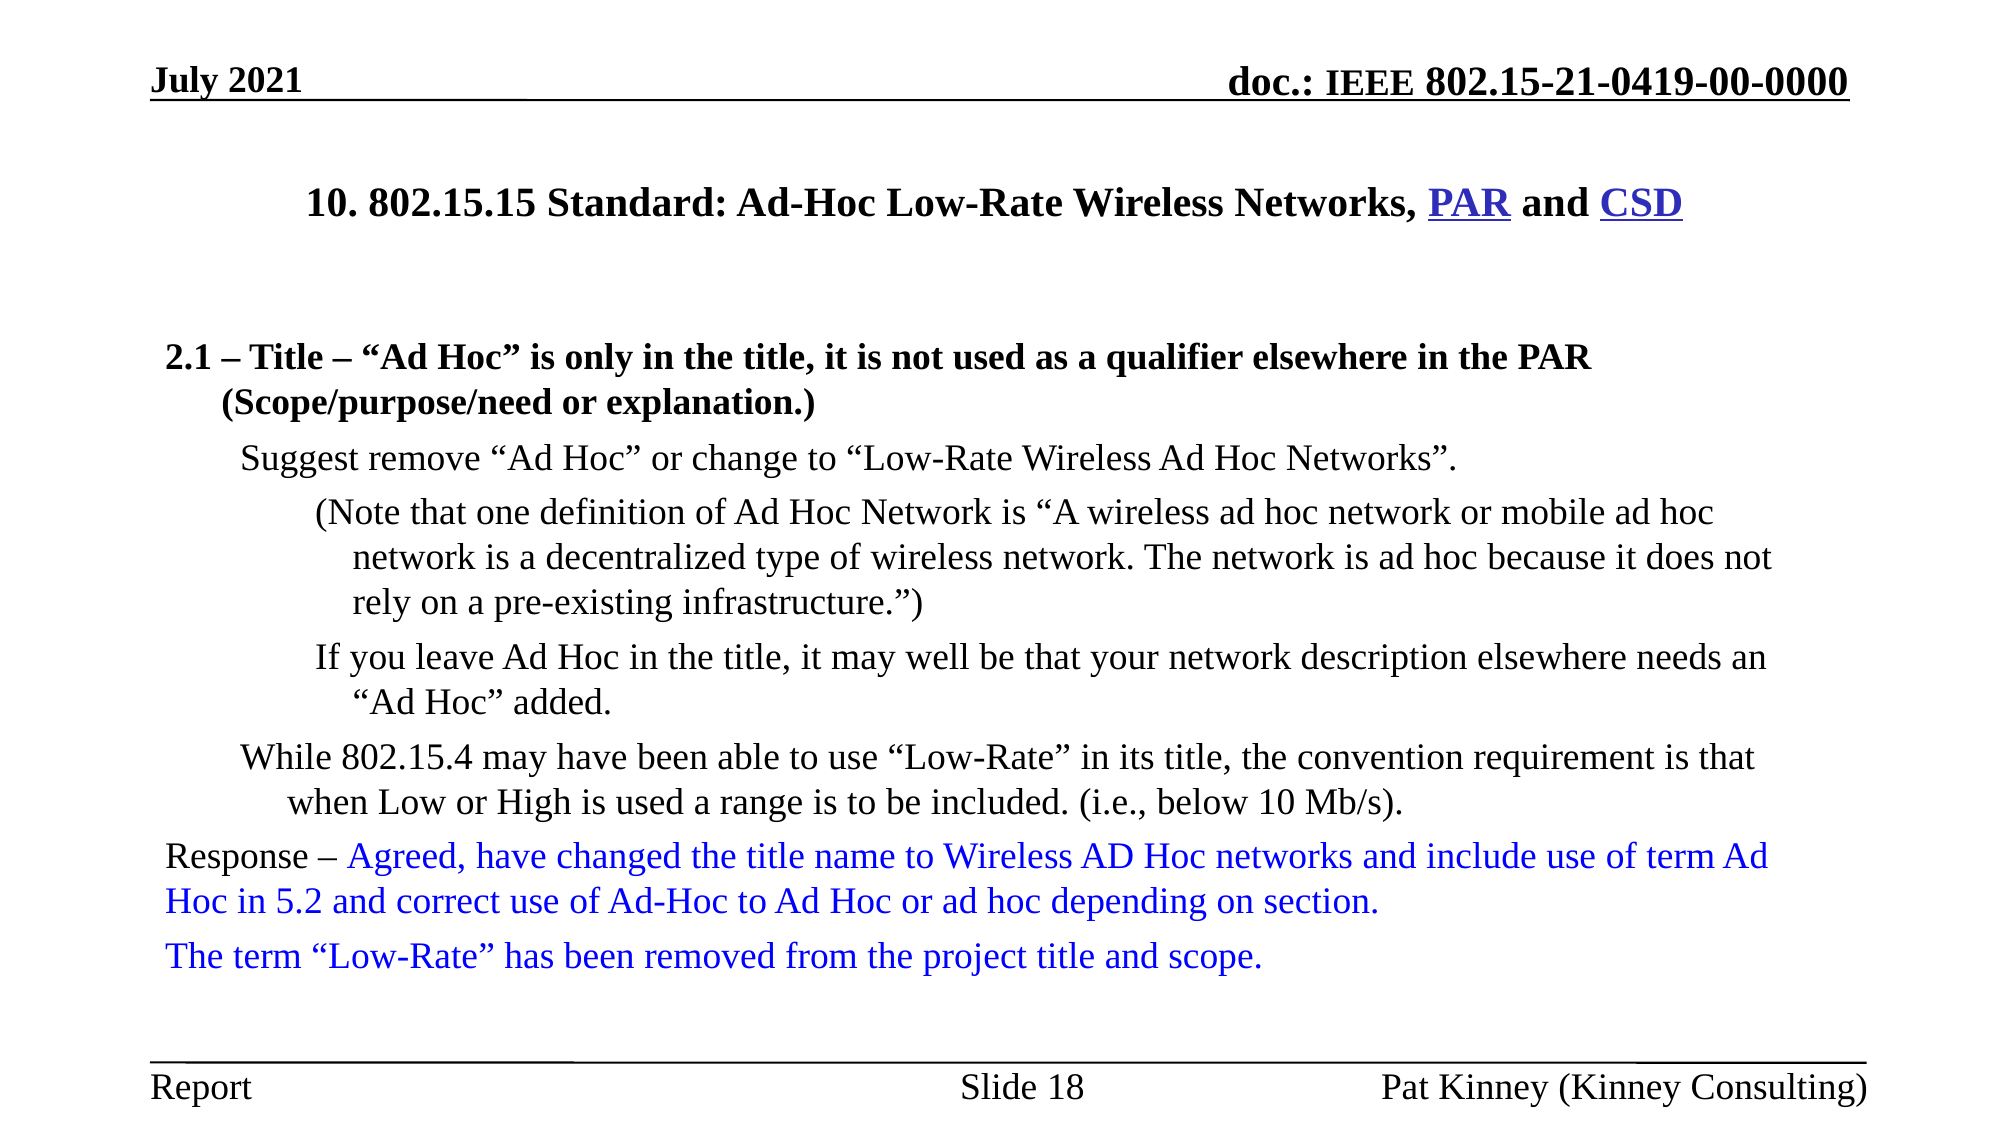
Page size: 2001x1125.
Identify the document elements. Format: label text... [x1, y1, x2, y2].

list 2.1 – Title – “Ad Hoc” is only in the title, it is not used as a qualifier elsewhere in the PAR (Scope/purpose/need or explanation.) Suggest remove “Ad Hoc” or change to “Low-Rate Wireless Ad Hoc Networks”. (Note that one definition of Ad Hoc Network is “A wireless ad hoc network or mobile ad hoc network is a decentralized type of wireless network. The network is ad hoc because it does not rely on a pre-existing infrastructure.”) If you leave Ad Hoc in the title, it may well be that your network description elsewhere needs an “Ad Hoc” added. While 802.15.4 may have been able to use “Low-Rate” in its title, the convention requirement is that when Low or High is used a range is to be included. (i.e., below 10 Mb/s). Response – Agreed, have changed the title name to Wireless AD Hoc networks and include use of term Ad Hoc in 5.2 and correct use of Ad-Hoc to Ad Hoc or ad hoc depending on section. The term “Low-Rate” has been removed from the project title and scope. [149, 324, 1850, 1000]
title 10. 802.15.15 Standard: Ad-Hoc Low-Rate Wireless Networks, PAR and CSD [149, 112, 1850, 288]
text_box Pat Kinney (Kinney Consulting) [1330, 1062, 1869, 1122]
slide_number Slide 18 [950, 1061, 1095, 1125]
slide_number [149, 49, 431, 100]
